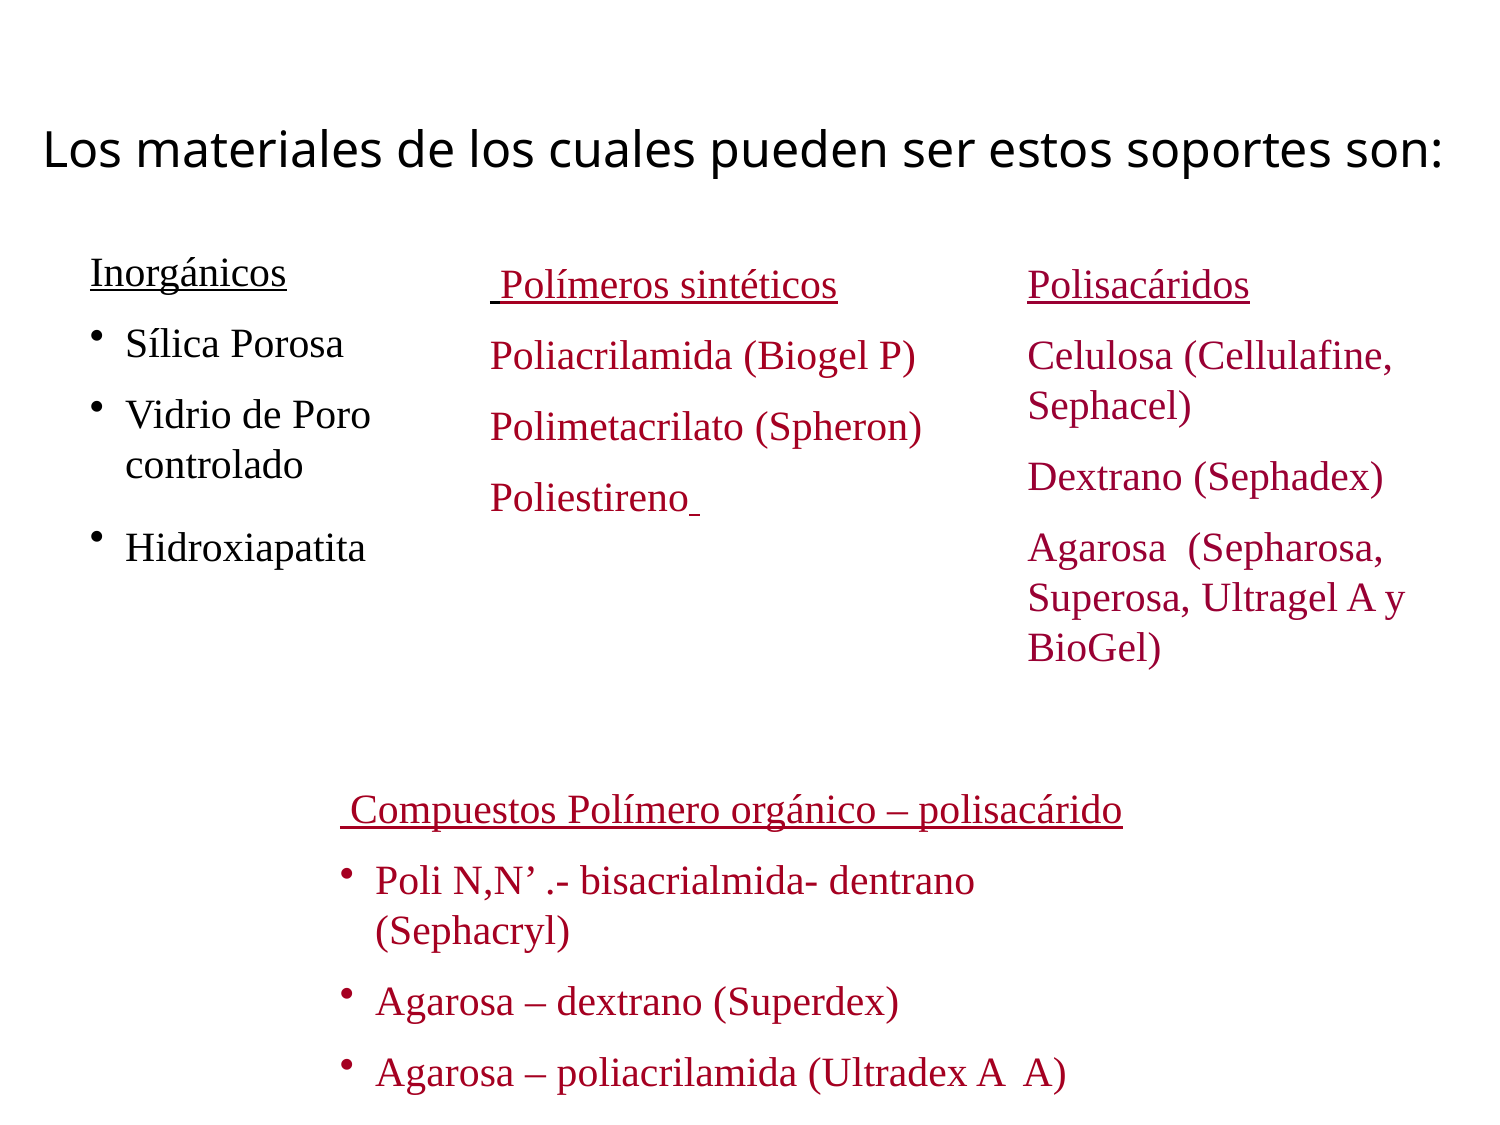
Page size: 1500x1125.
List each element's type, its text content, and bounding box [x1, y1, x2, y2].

text_box Inorgánicos Sílica Porosa Vidrio de Poro controlado Hidroxiapatita [75, 237, 400, 579]
title Los materiales de los cuales pueden ser estos soportes son: [24, 37, 1463, 226]
text_box Compuestos Polímero orgánico – polisacárido Poli N,N’ .- bisacrialmida- dentrano (Sephacryl) Agarosa – dextrano (Superdex) Agarosa – poliacrilamida (Ultradex A A) [324, 774, 1188, 1103]
text_box Polímeros sintéticos Poliacrilamida (Biogel P) Polimetacrilato (Spheron) Poliestireno [474, 249, 963, 528]
text_box Polisacáridos Celulosa (Cellulafine, Sephacel) Dextrano (Sephadex) Agarosa (Sepharosa, Superosa, Ultragel A y BioGel) [1012, 249, 1500, 678]
